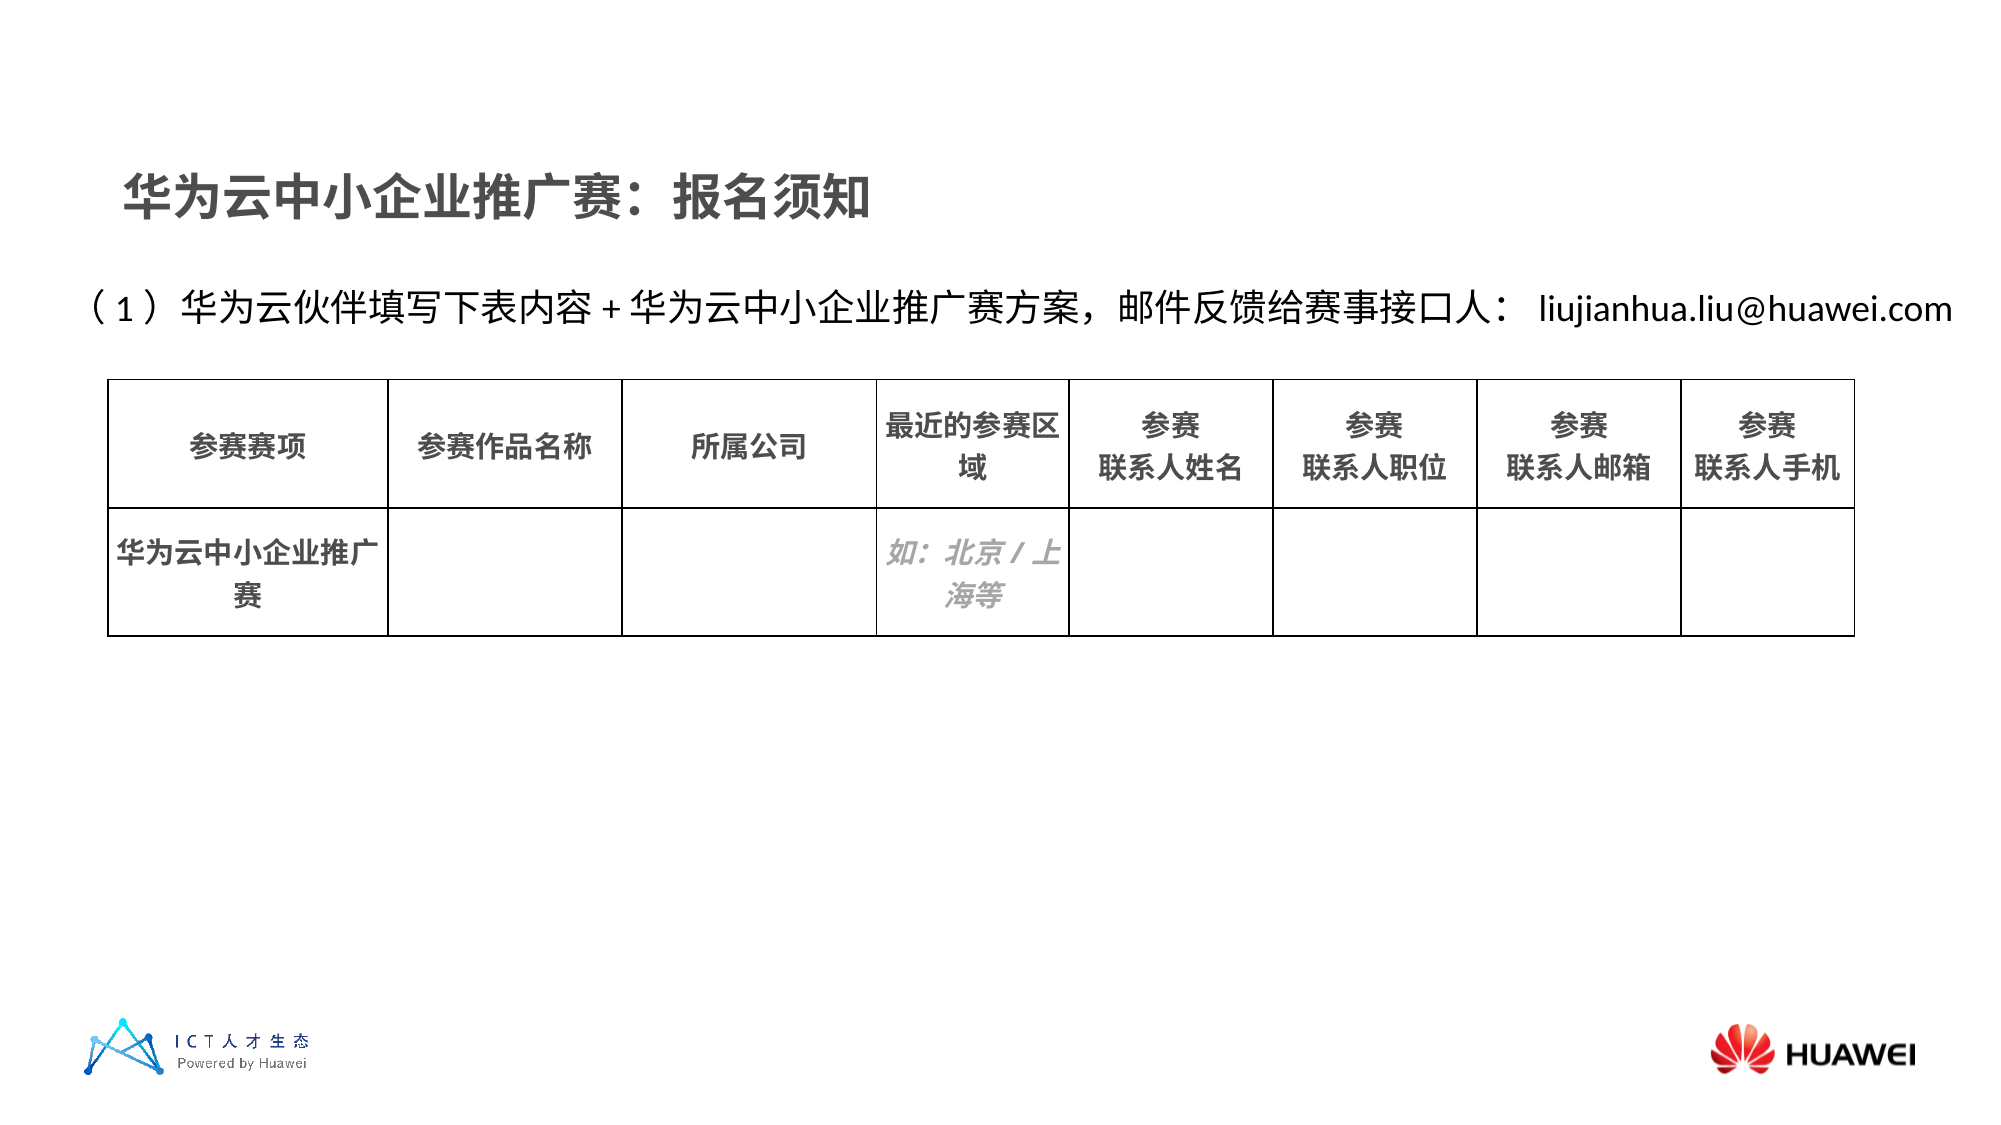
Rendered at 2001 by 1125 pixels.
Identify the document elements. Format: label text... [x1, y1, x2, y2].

table_cell 华为云中小企业推广赛 [109, 509, 387, 635]
table_header 参赛 联系人姓名 [1070, 380, 1272, 507]
text_box （1）华为云伙伴填写下表内容+华为云中小企业推广赛方案，邮件反馈给赛事接口人：liujianhua.liu@huawei.com [53, 276, 1981, 337]
table_header 参赛 联系人手机 [1682, 380, 1854, 507]
table_cell 如：北京/上海等 [877, 509, 1068, 635]
table_cell [389, 509, 621, 635]
table_cell [1478, 509, 1680, 635]
table_cell [623, 509, 876, 635]
table_header 所属公司 [623, 380, 876, 507]
table_header 参赛作品名称 [389, 380, 621, 507]
picture [84, 1018, 308, 1075]
table_header 参赛赛项 [109, 380, 387, 507]
table_cell [1682, 509, 1854, 635]
table_header 最近的参赛区域 [877, 380, 1068, 507]
text_box 华为云中小企业推广赛：报名须知 [107, 158, 910, 233]
table_cell [1274, 509, 1476, 635]
table_cell [1070, 509, 1272, 635]
table_header 参赛 联系人邮箱 [1478, 380, 1680, 507]
picture [1710, 1024, 1915, 1075]
table_header 参赛 联系人职位 [1274, 380, 1476, 507]
